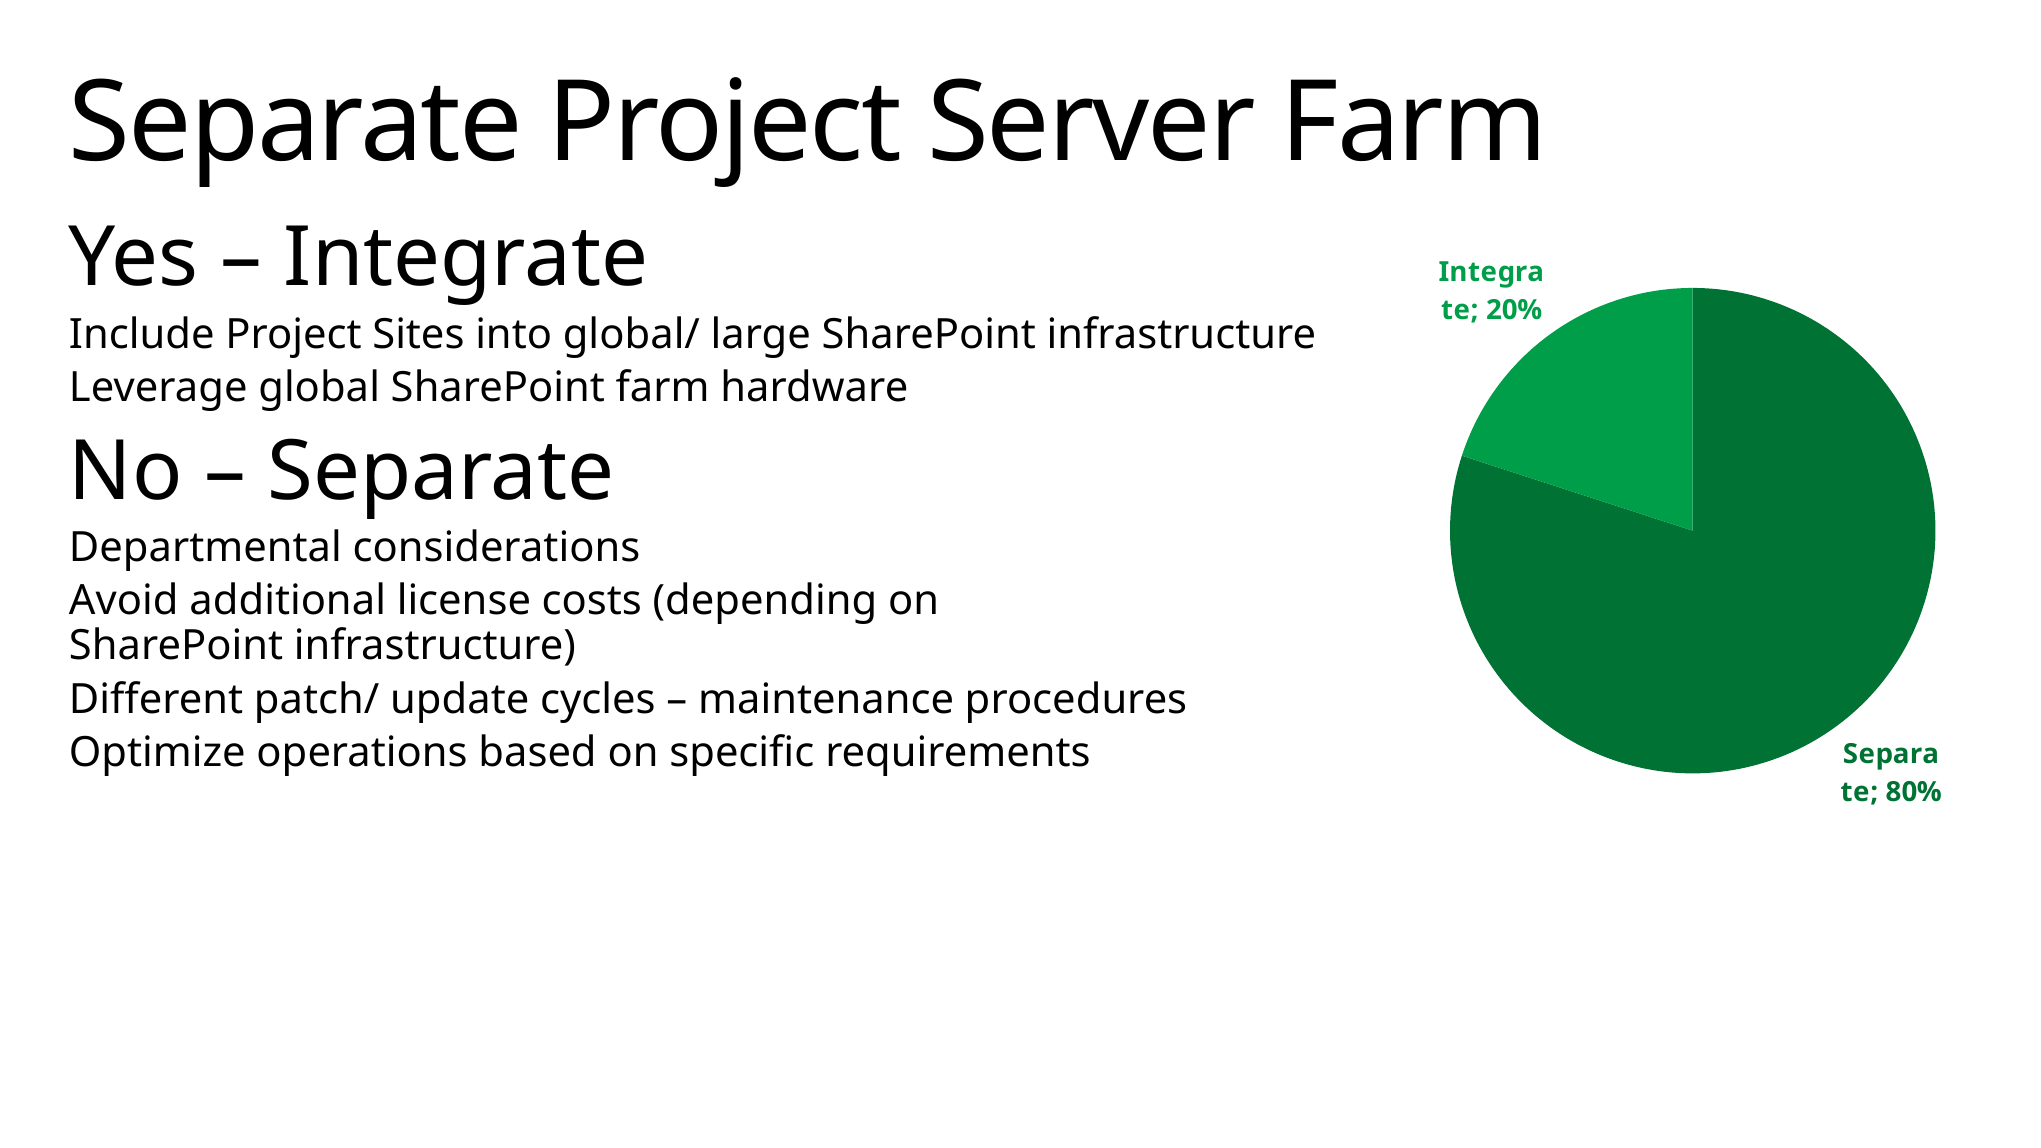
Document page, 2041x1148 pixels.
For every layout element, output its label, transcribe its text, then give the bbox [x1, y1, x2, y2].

list Yes – Integrate Include Project Sites into global/ large SharePoint infrastructure Leverage global SharePoint farm hardware No – Separate Departmental considerations Avoid additional license costs (depending on SharePoint infrastructure) Different patch/ update cycles – maintenance procedures Optimize operations based on specific requirements [45, 198, 1996, 810]
chart [1303, 219, 2041, 843]
title Separate Project Server Farm [45, 48, 1996, 198]
